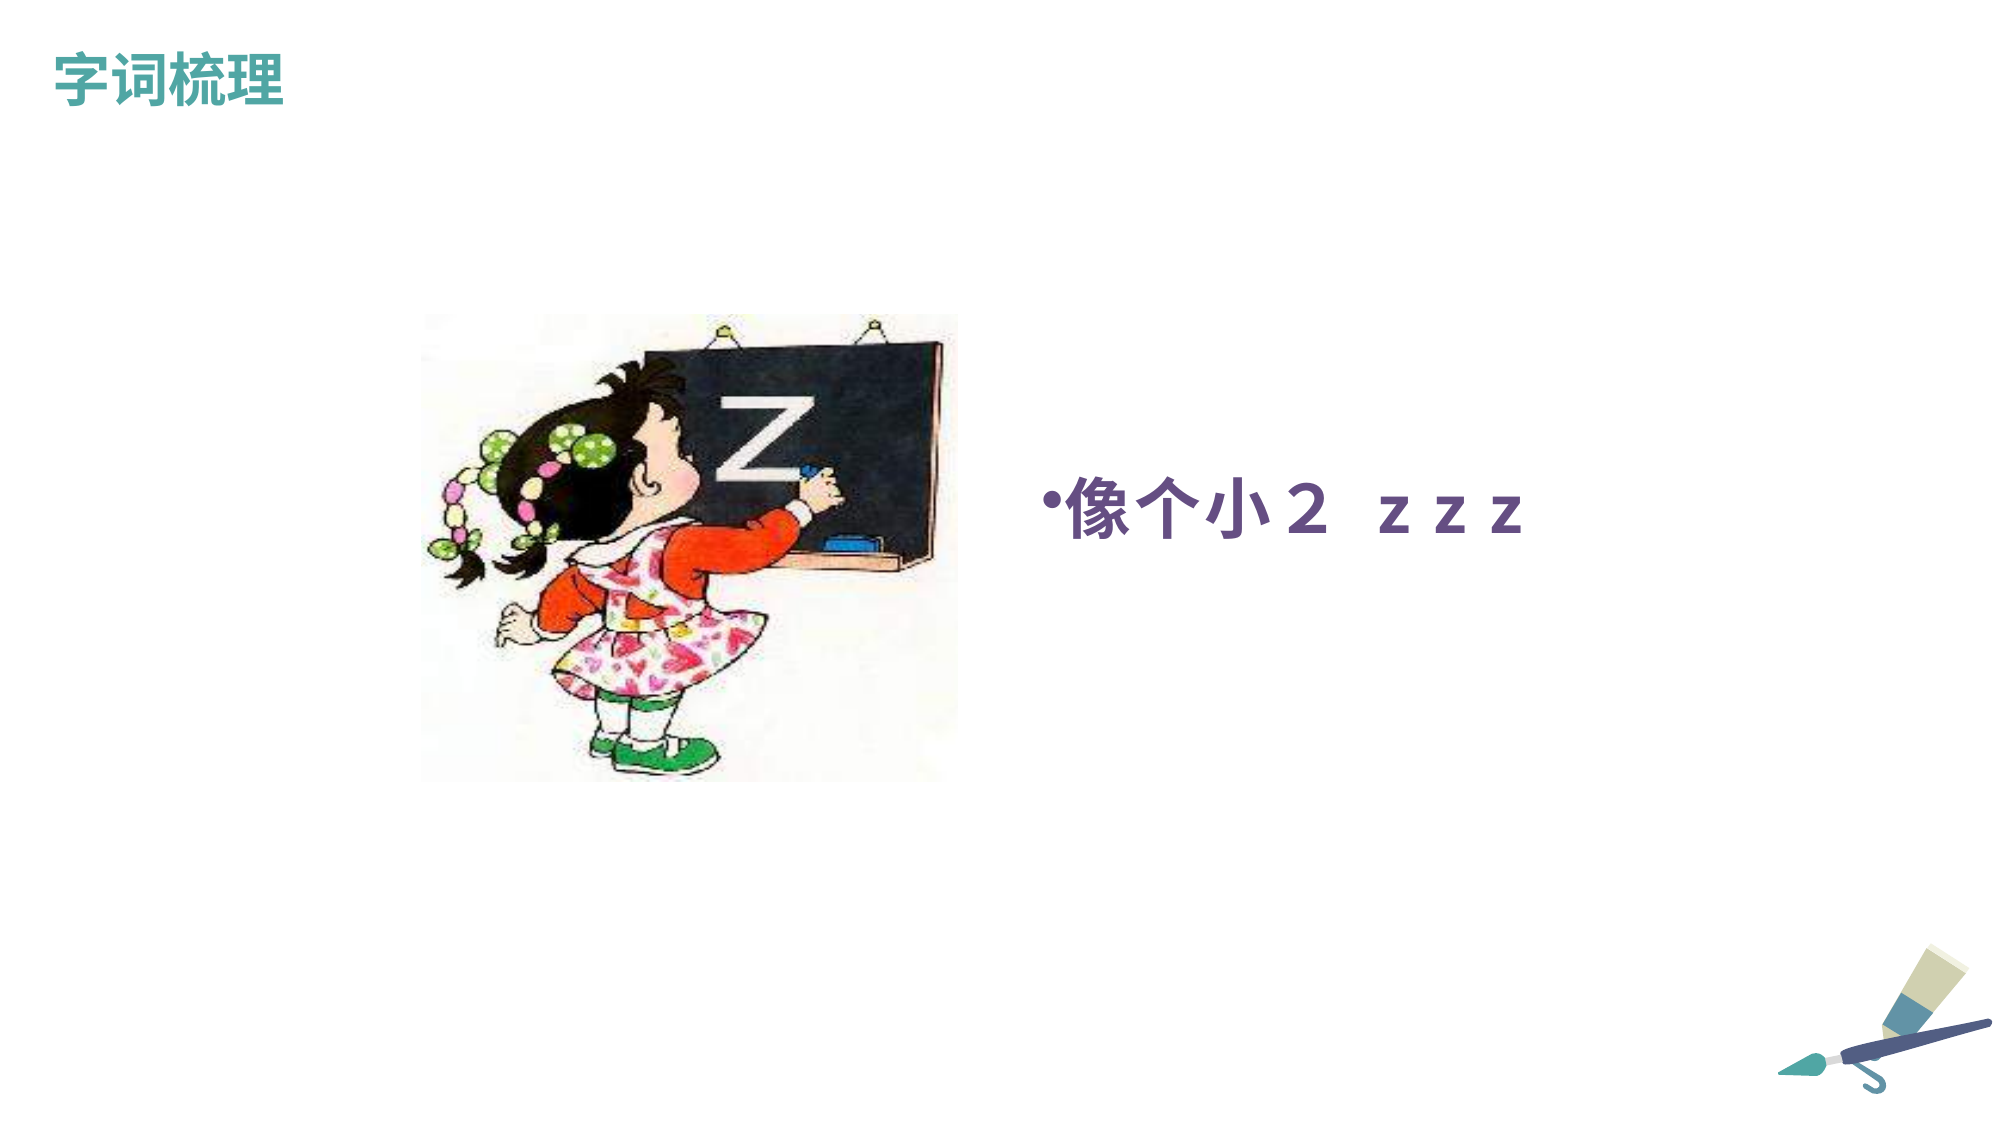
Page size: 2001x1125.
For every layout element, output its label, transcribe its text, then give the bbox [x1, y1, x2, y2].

subtitle 像个小２ z z z [1025, 468, 2000, 657]
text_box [1811, 945, 1974, 1125]
text_box 字词梳理 [37, 35, 301, 121]
picture [421, 314, 958, 782]
